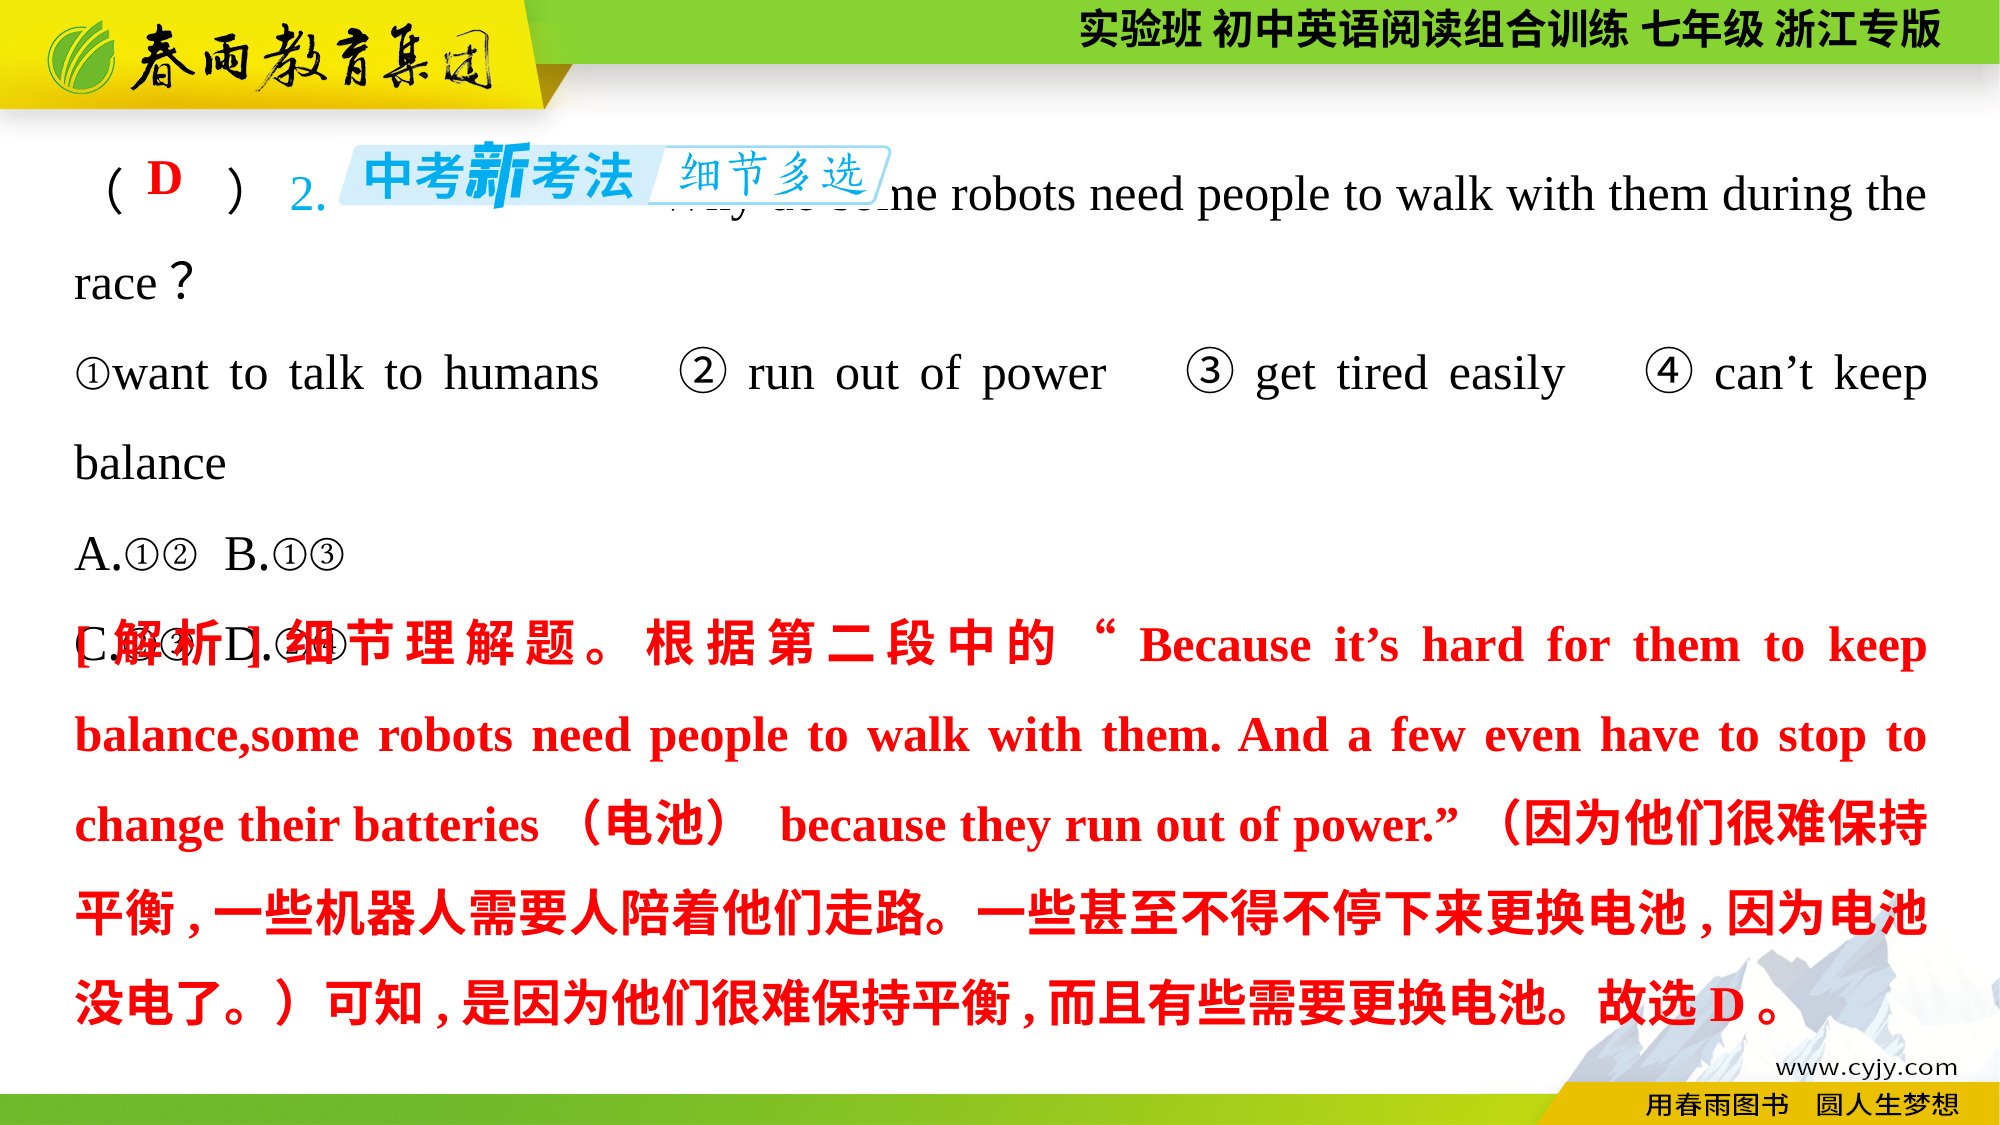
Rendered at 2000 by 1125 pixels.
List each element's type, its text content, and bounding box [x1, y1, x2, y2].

list （ ）2. Why do some robots need people to walk with them during the race？ ①want to talk to humans ②run out of power ③get tired easily ④can’t keep balance A.①② B.①③ C.②③ D.②④ [59, 122, 1944, 574]
text_box [解析]细节理解题。根据第二段中的“Because it’s hard for them to keep balance,some robots need people to walk with them. And a few even have to stop to change their batteries（电池） because they run out of power.”（因为他们很难保持平衡,一些机器人需要人陪着他们走路。一些甚至不得不停下来更换电池,因为电池没电了。）可知,是因为他们很难保持平衡,而且有些需要更换电池。故选D。 [59, 574, 1944, 1039]
picture [0, 0, 2000, 1125]
text_box D [132, 137, 199, 212]
